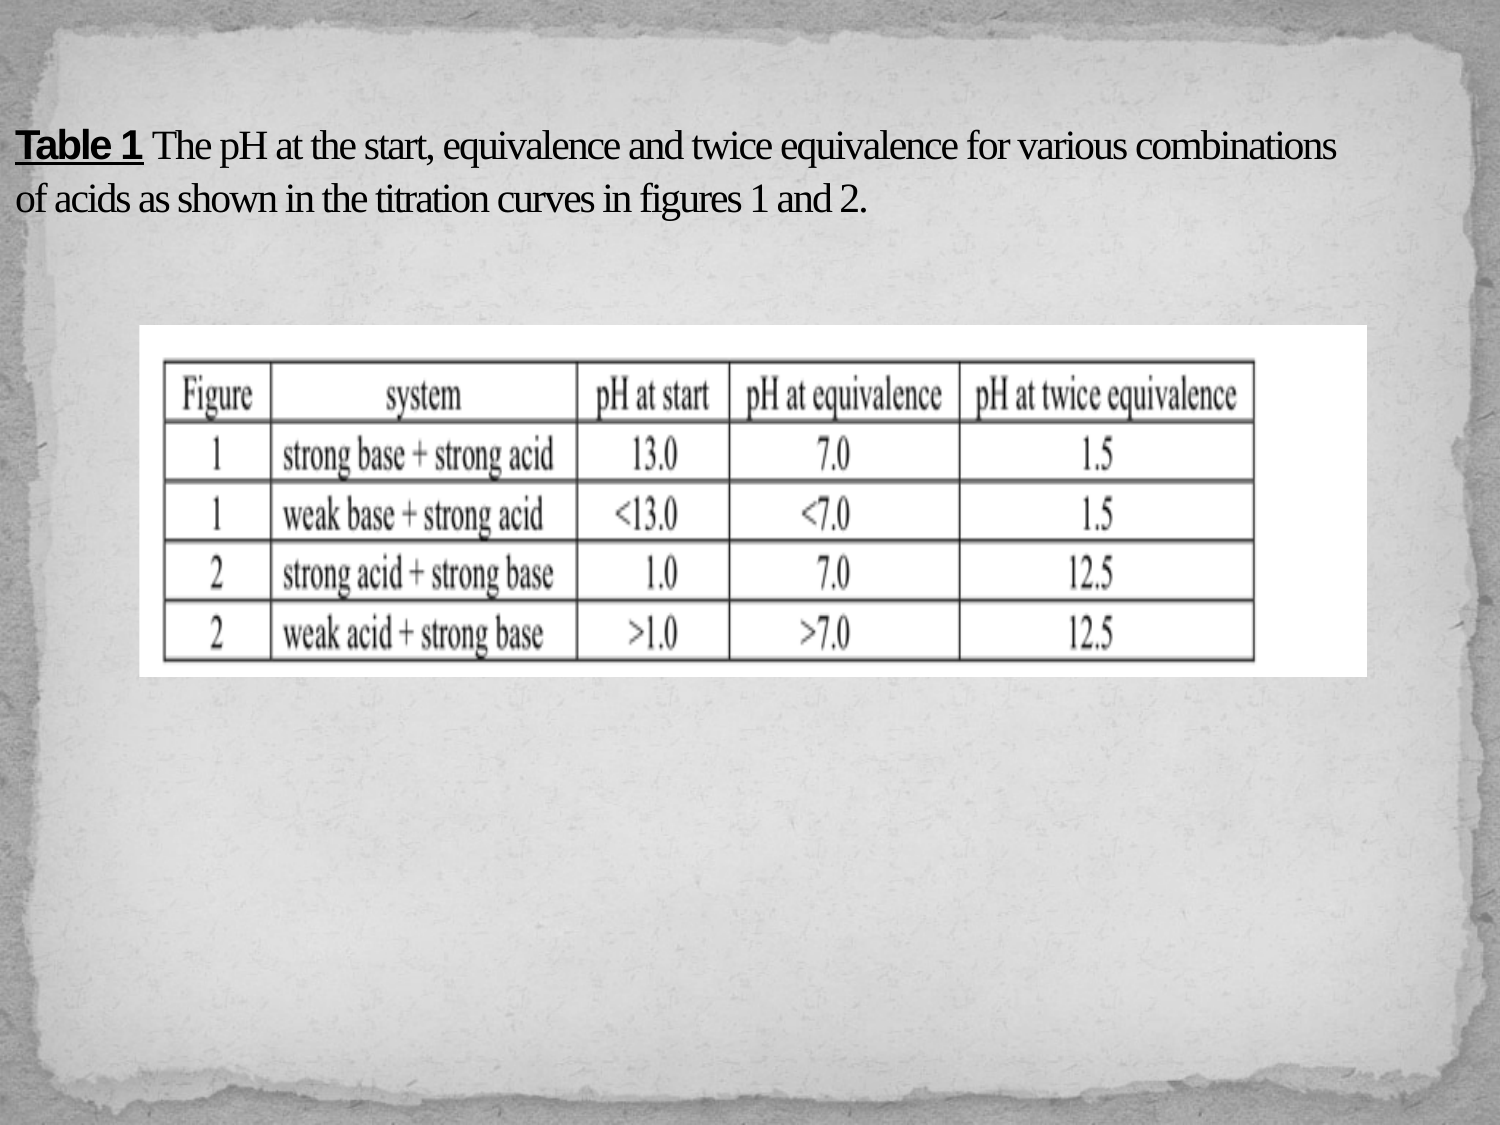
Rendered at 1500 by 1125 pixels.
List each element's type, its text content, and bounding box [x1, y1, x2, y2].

title Table 1 The pH at the start, equivalence and twice equivalence for various combinations of acids as shown in the titration curves in figures 1 and 2. [0, 45, 1350, 292]
picture [139, 325, 1432, 982]
